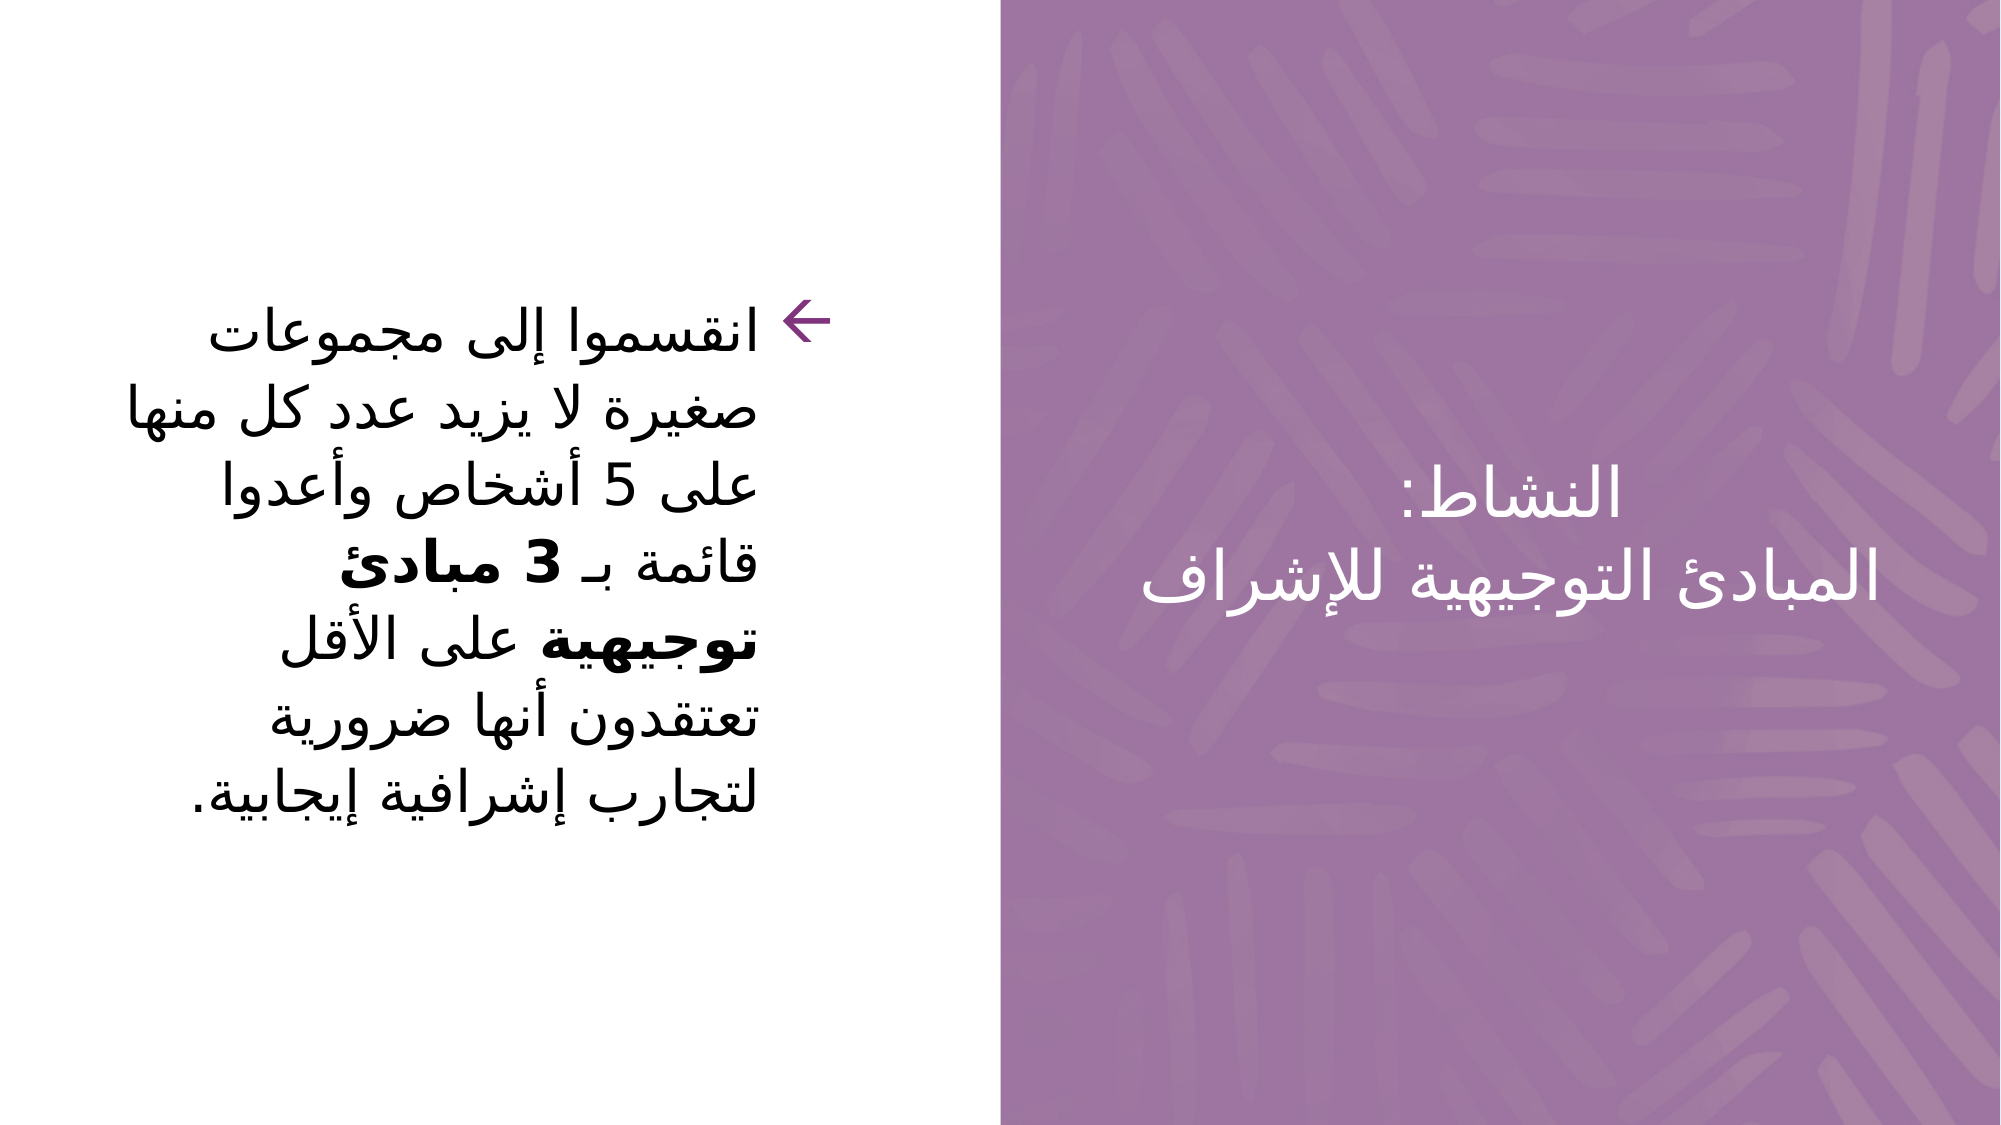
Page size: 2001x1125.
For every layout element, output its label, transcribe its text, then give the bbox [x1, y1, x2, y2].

picture [0, 0, 2001, 1125]
list انقسموا إلى مجموعات صغيرة لا يزيد عدد كل منها على 5 أشخاص وأعدوا قائمة بـ 3 مبادئ توجيهية على الأقل تعتقدون أنها ضرورية لتجارب إشرافية إيجابية. [108, 140, 844, 971]
title النشاط: المبادئ التوجيهية للإشراف [1119, 404, 1903, 659]
